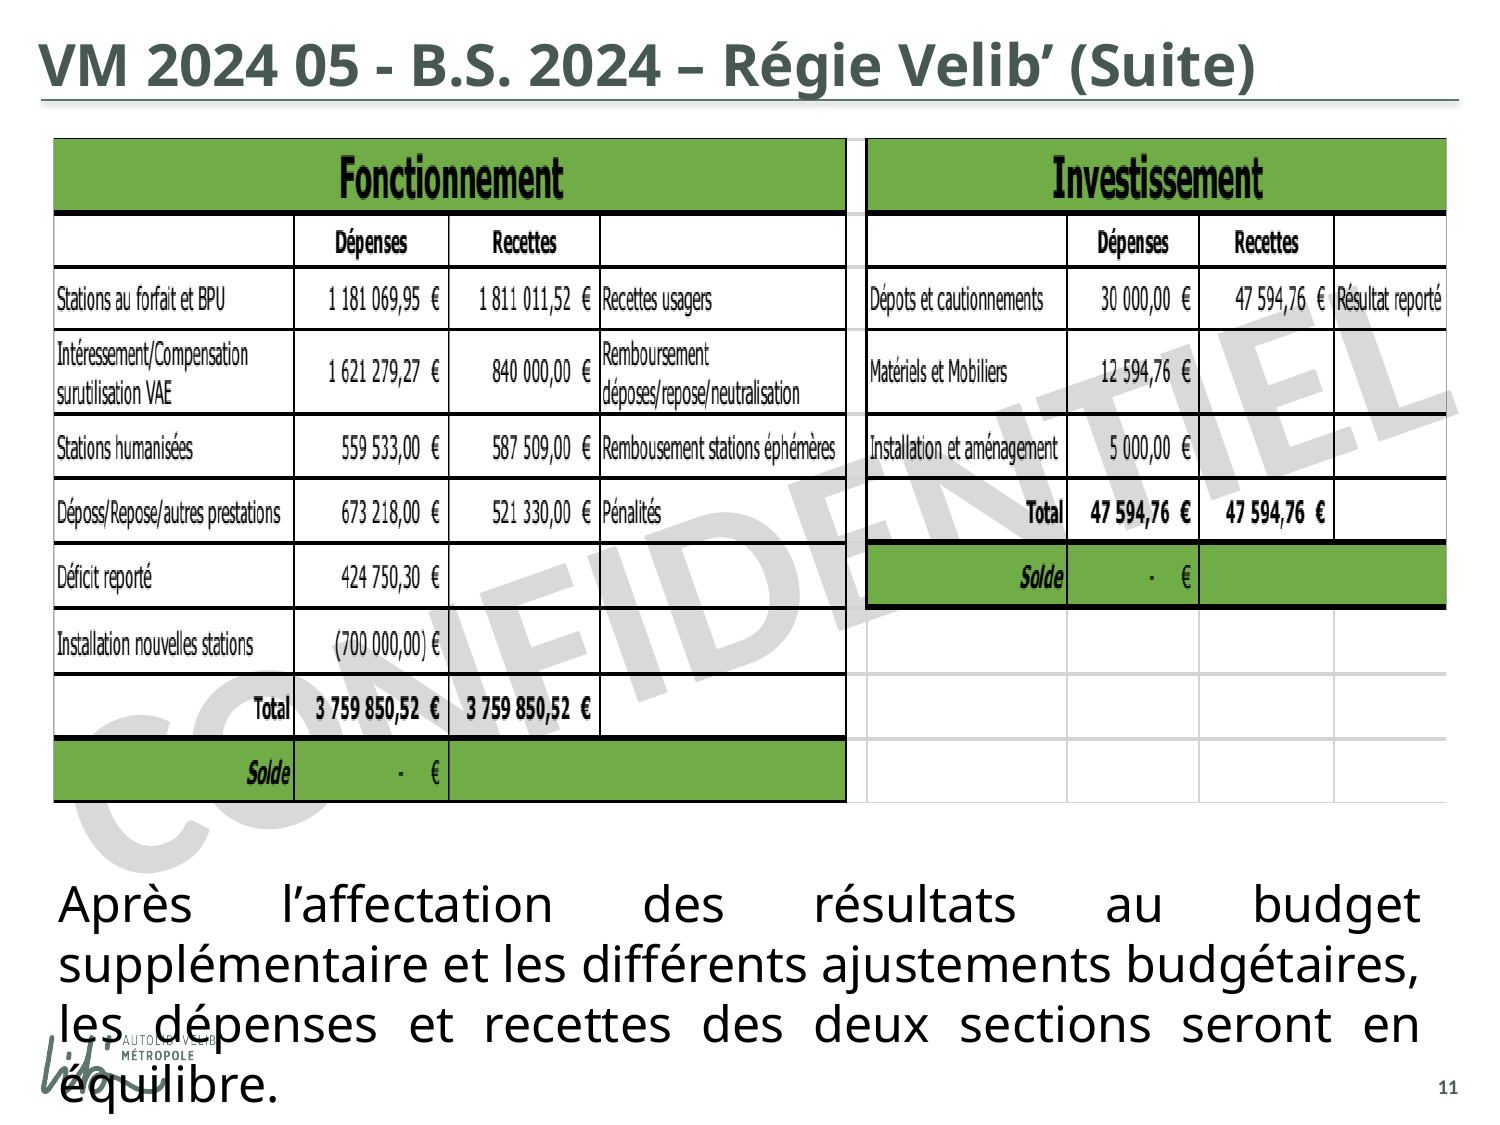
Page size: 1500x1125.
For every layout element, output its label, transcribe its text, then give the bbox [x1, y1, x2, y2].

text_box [53, 138, 1447, 803]
title VM 2024 05 - B.S. 2024 – Régie Velib’ (Suite) [38, 28, 1437, 100]
text_box Après l’affectation des résultats au budget supplémentaire et les différents ajustements budgétaires, les dépenses et recettes des deux sections seront en équilibre. [44, 865, 1437, 1120]
